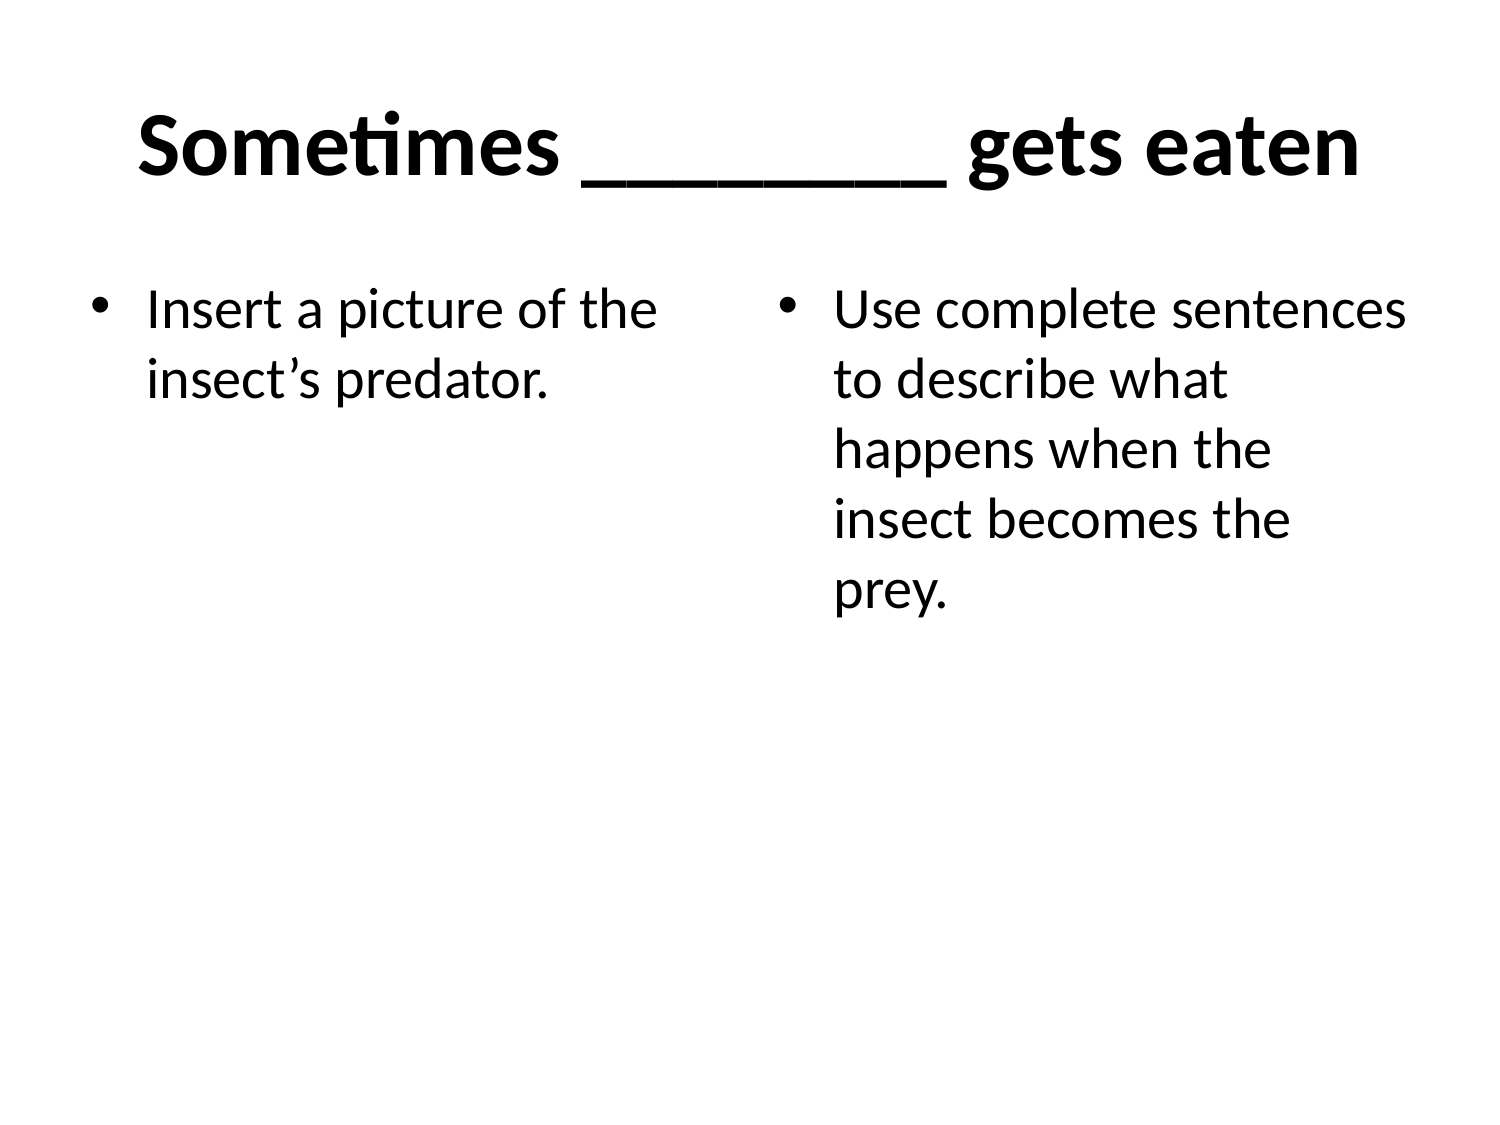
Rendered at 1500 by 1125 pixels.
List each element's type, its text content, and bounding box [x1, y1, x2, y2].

title Sometimes ________ gets eaten [75, 45, 1425, 233]
list Use complete sentences to describe what happens when the insect becomes the prey. [762, 262, 1425, 1005]
list Insert a picture of the insect’s predator. [75, 262, 738, 1005]
